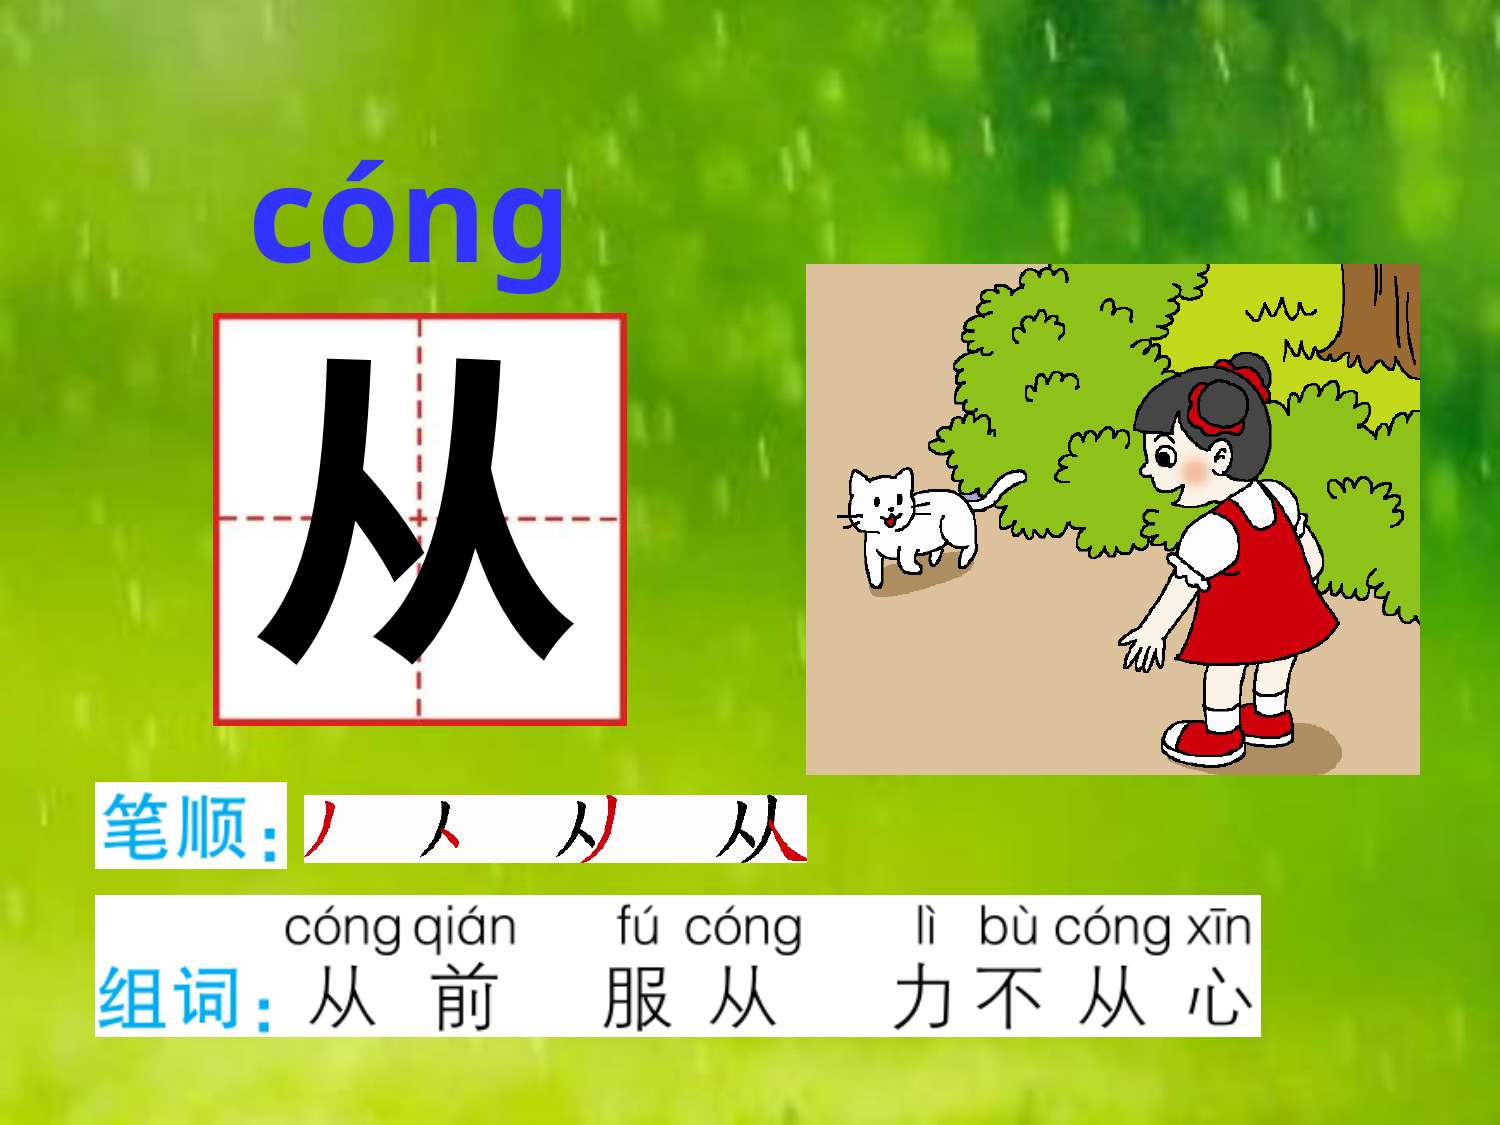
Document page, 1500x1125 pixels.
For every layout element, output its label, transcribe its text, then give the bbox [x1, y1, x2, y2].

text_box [213, 296, 627, 727]
text_box cónɡ [233, 121, 586, 295]
picture [0, 0, 1500, 1125]
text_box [95, 782, 807, 869]
